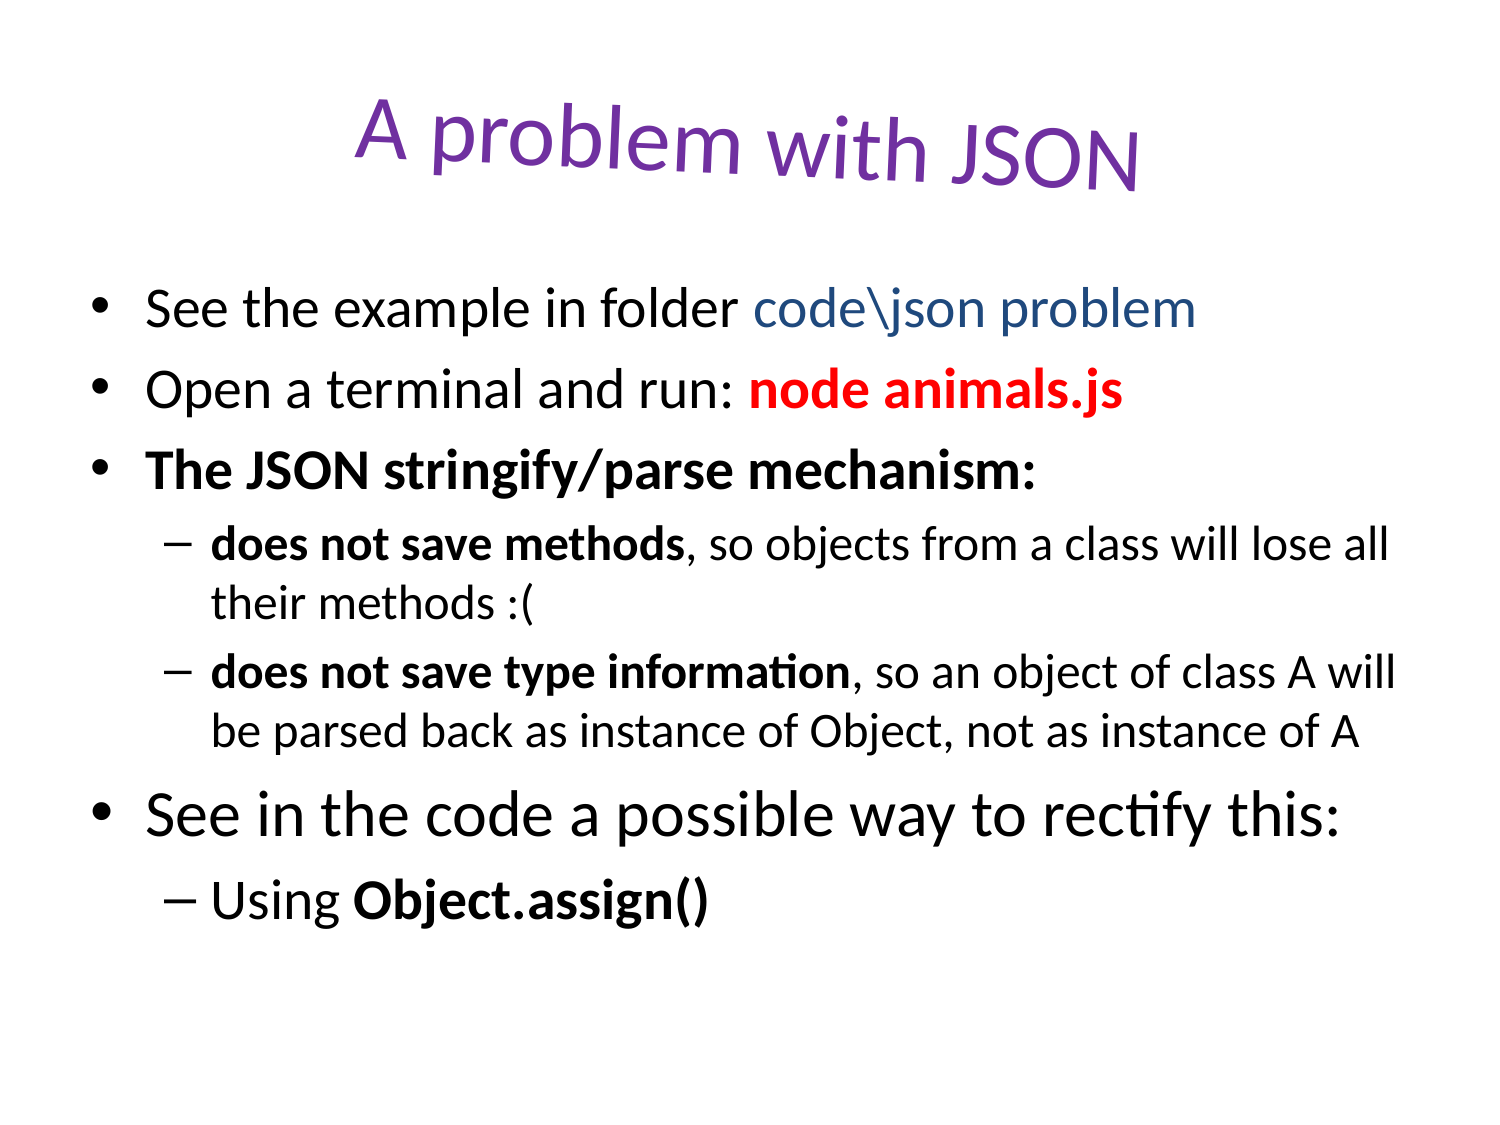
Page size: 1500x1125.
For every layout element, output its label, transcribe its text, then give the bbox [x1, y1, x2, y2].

list See the example in folder code\json problem Open a terminal and run: node animals.js The JSON stringify/parse mechanism: does not save methods, so objects from a class will lose all their methods :( does not save type information, so an object of class A will be parsed back as instance of Object, not as instance of A See in the code a possible way to rectify this: Using Object.assign() [75, 262, 1425, 1005]
title A problem with JSON [71, 15, 1429, 262]
